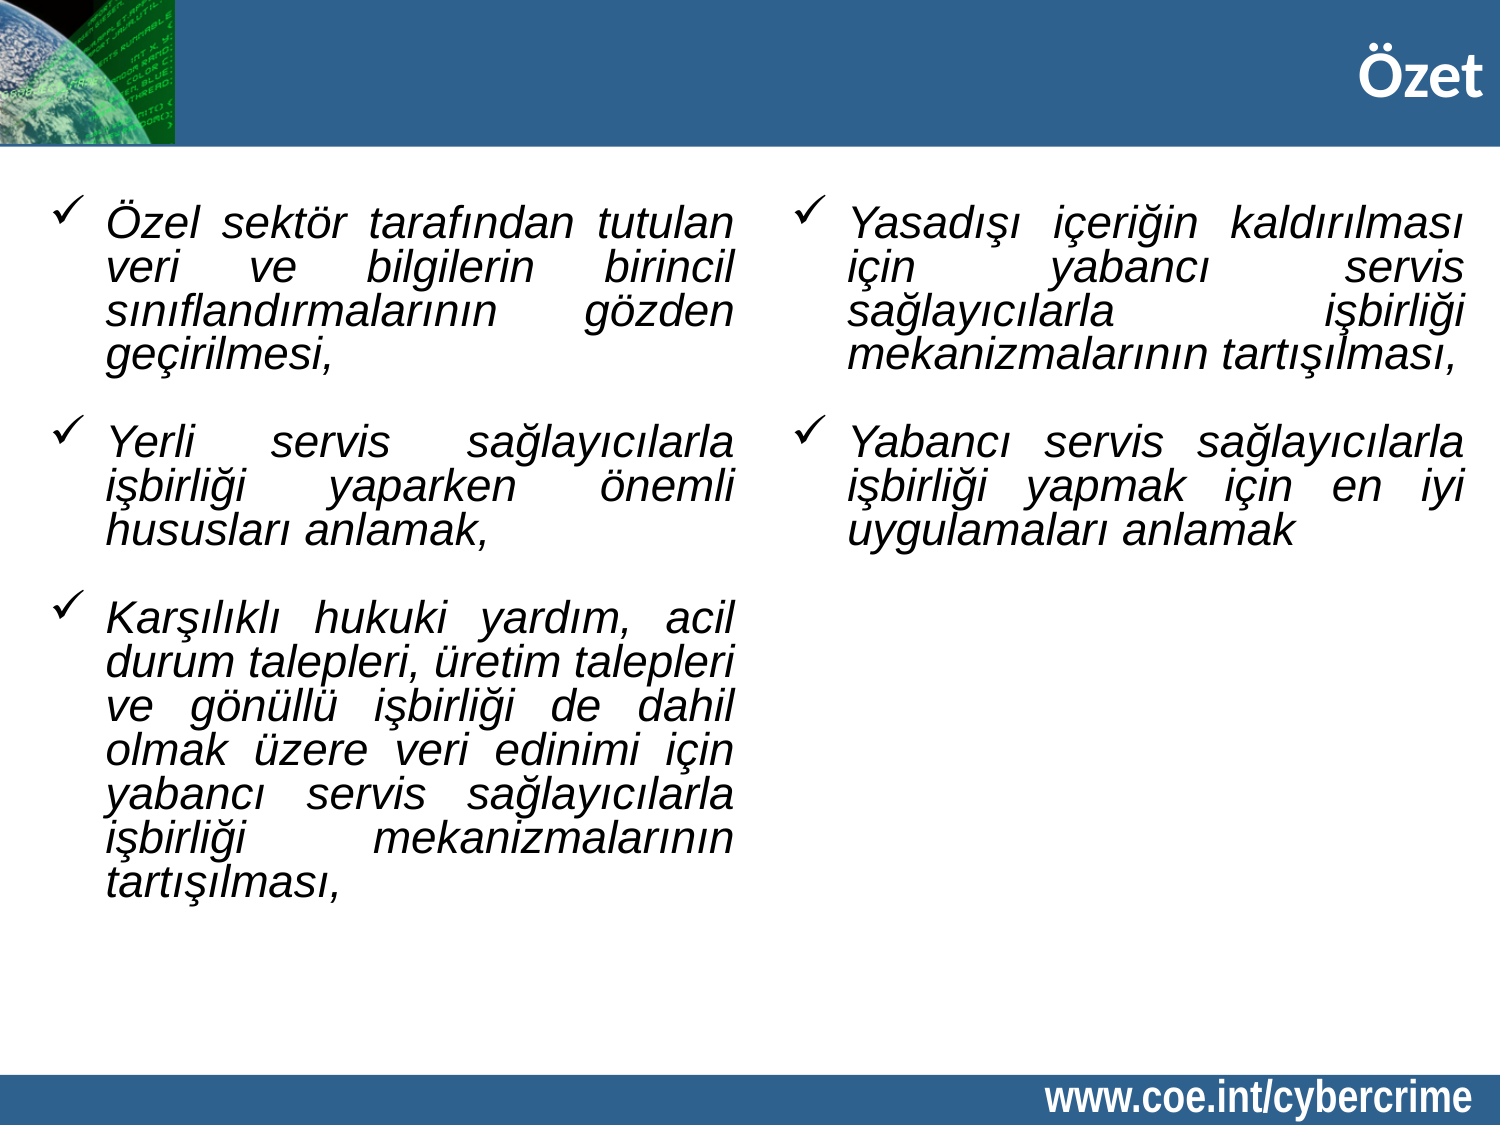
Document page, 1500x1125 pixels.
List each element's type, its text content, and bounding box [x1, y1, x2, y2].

text_box www.coe.int/cybercrime [1030, 1059, 1500, 1125]
text_box Yasadışı içeriğin kaldırılması için yabancı servis sağlayıcılarla işbirliği mekanizmalarının tartışılması, Yabancı servis sağlayıcılarla işbirliği yapmak için en iyi uygulamaları anlamak [776, 195, 1480, 562]
text_box Özet [177, 0, 1500, 149]
text_box Özel sektör tarafından tutulan veri ve bilgilerin birincil sınıflandırmalarının gözden geçirilmesi, Yerli servis sağlayıcılarla işbirliği yaparken önemli hususları anlamak, Karşılıklı hukuki yardım, acil durum talepleri, üretim talepleri ve gönüllü işbirliği de dahil olmak üzere veri edinimi için yabancı servis sağlayıcılarla işbirliği mekanizmalarının tartışılması, [34, 195, 750, 914]
picture [0, 0, 175, 144]
text_box [0, 1073, 1030, 1125]
